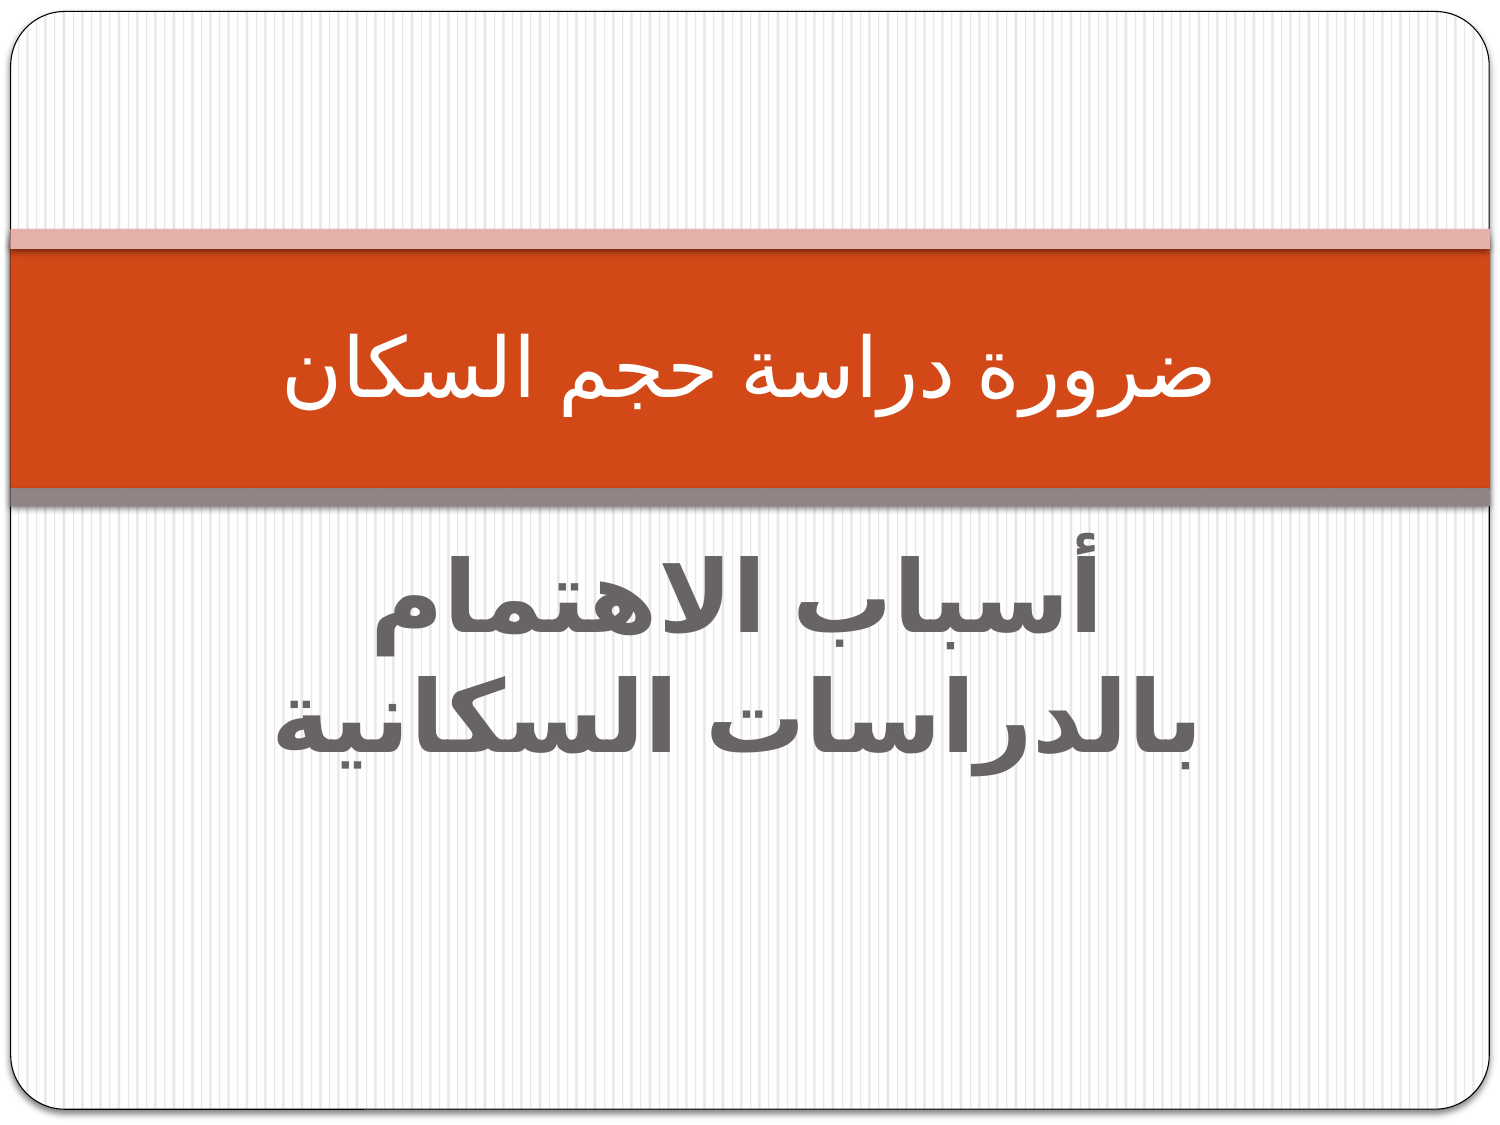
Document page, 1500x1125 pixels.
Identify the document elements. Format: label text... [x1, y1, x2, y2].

subtitle أسباب الاهتمام بالدراسات السكانية [212, 525, 1263, 788]
title ضرورة دراسة حجم السكان [75, 247, 1425, 489]
